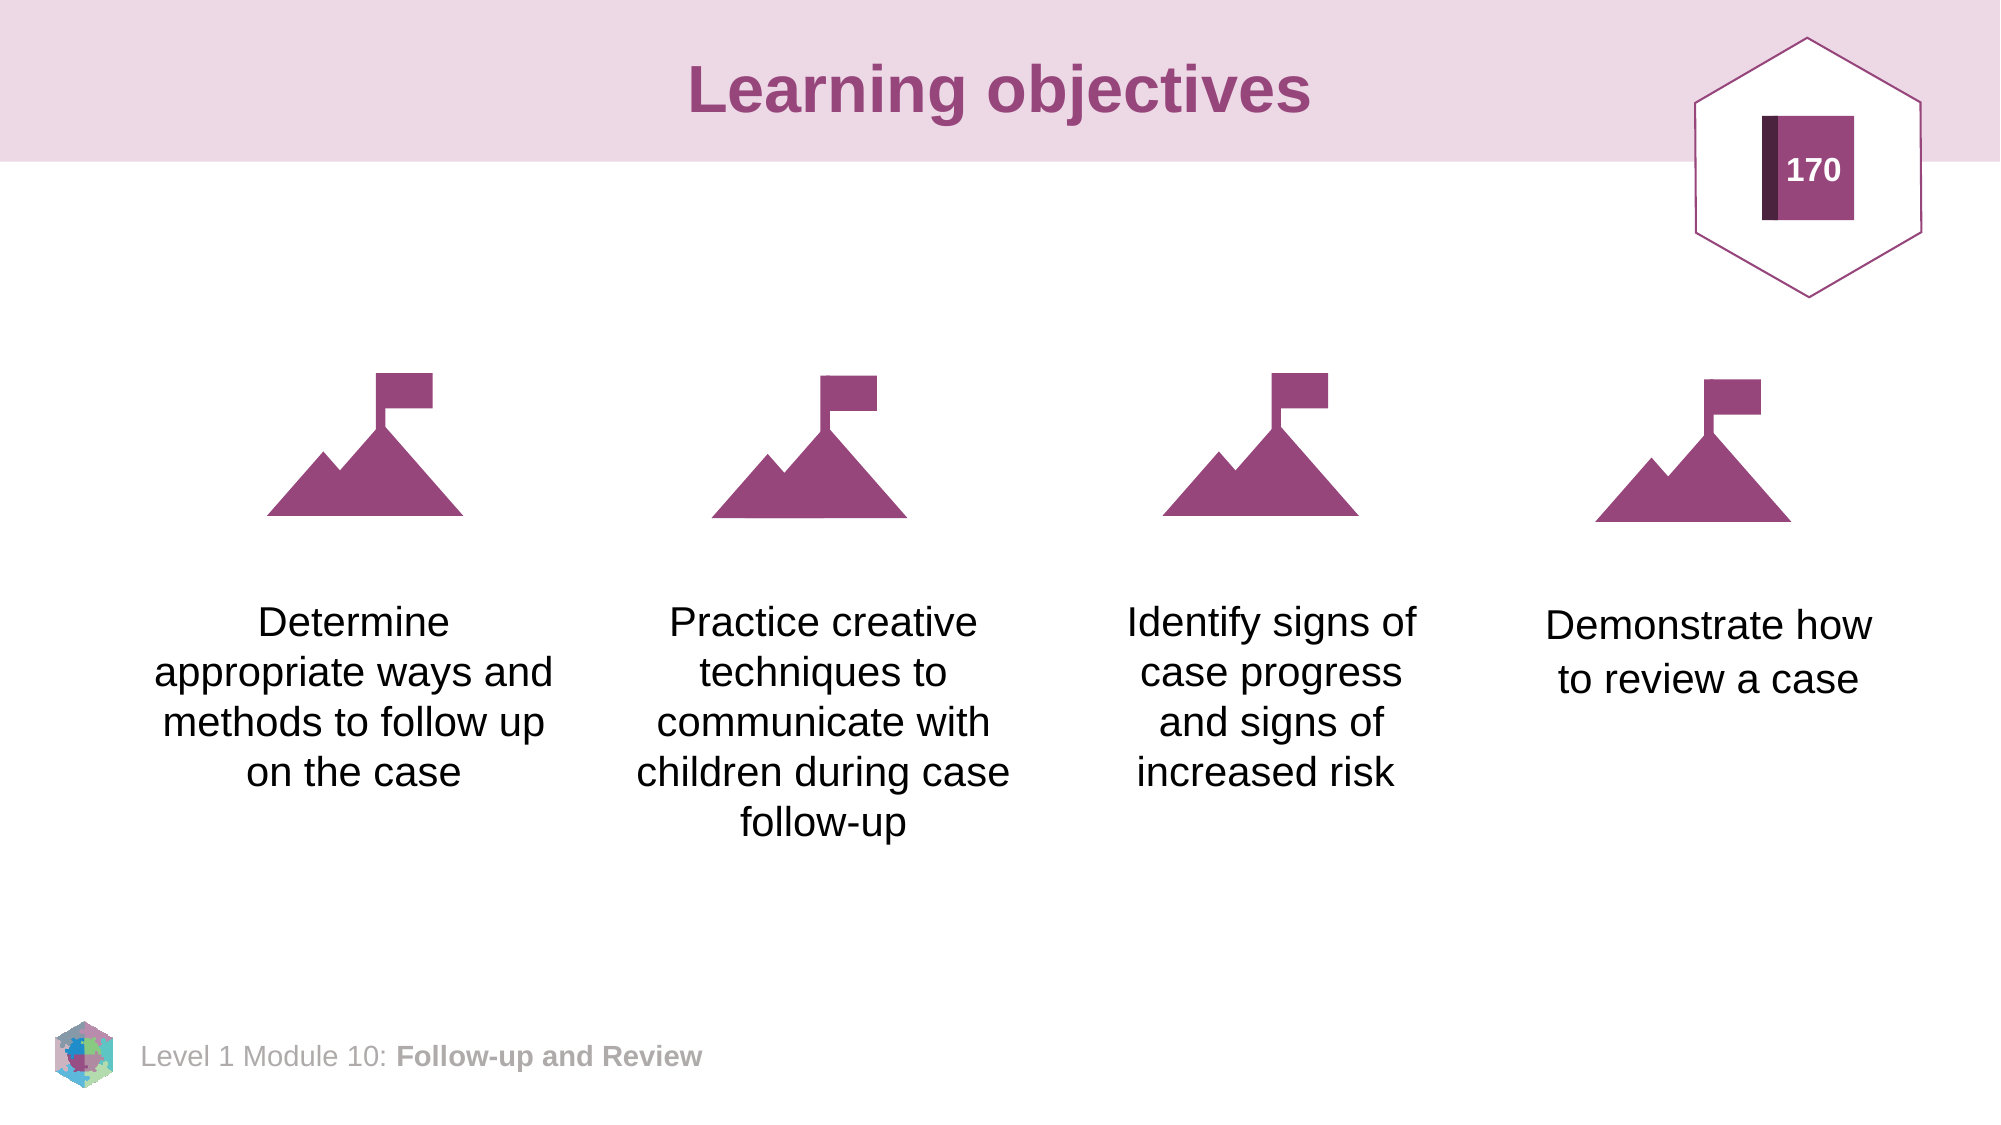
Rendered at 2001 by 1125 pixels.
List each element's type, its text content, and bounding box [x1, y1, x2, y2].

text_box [711, 375, 908, 519]
title Learning objectives [137, 19, 1863, 163]
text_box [1162, 373, 1359, 516]
text_box Practice creative techniques to communicate with children during case follow-up [620, 587, 1027, 853]
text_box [1595, 379, 1792, 522]
text_box Determine appropriate ways and methods to follow up on the case [137, 587, 571, 803]
text_box Identify signs of case progress and signs of increased risk [1089, 587, 1454, 803]
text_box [1677, 55, 1939, 280]
text_box Demonstrate how to review a case [1529, 587, 1889, 710]
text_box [267, 373, 464, 516]
picture [55, 1021, 113, 1088]
